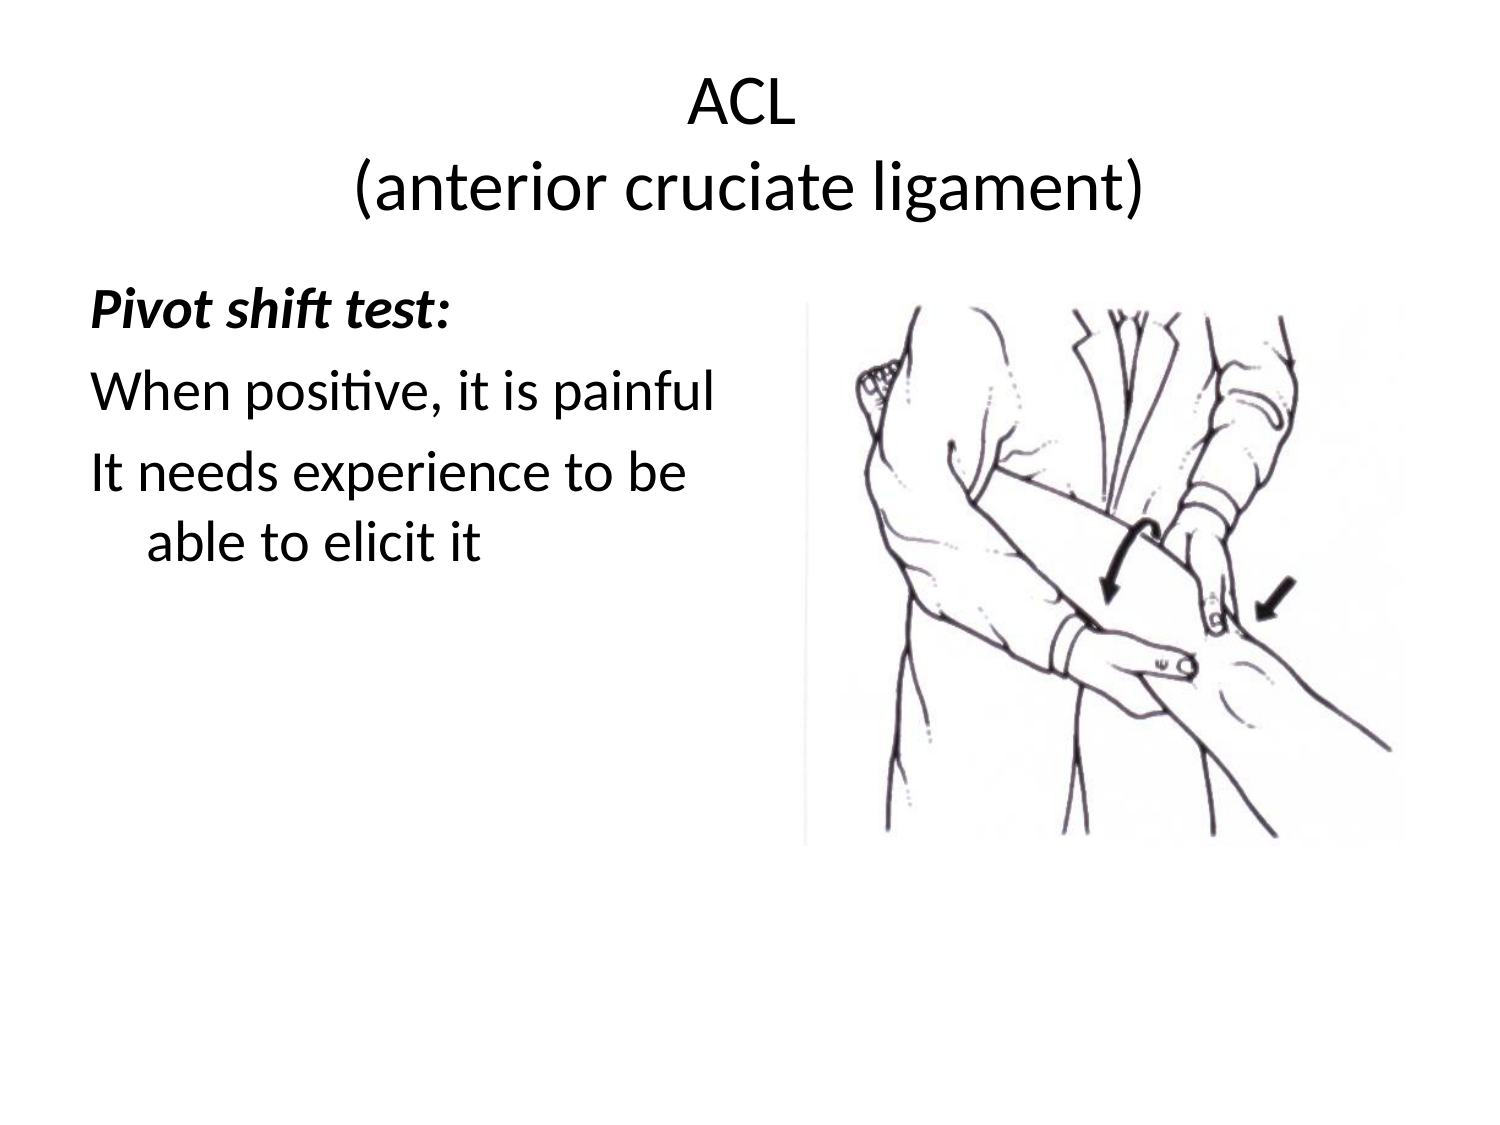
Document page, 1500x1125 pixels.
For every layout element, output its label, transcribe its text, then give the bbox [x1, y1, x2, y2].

picture [761, 302, 1406, 847]
list Pivot shift test: When positive, it is painful It needs experience to be able to elicit it [75, 262, 738, 1005]
title ACL (anterior cruciate ligament) [75, 45, 1425, 233]
